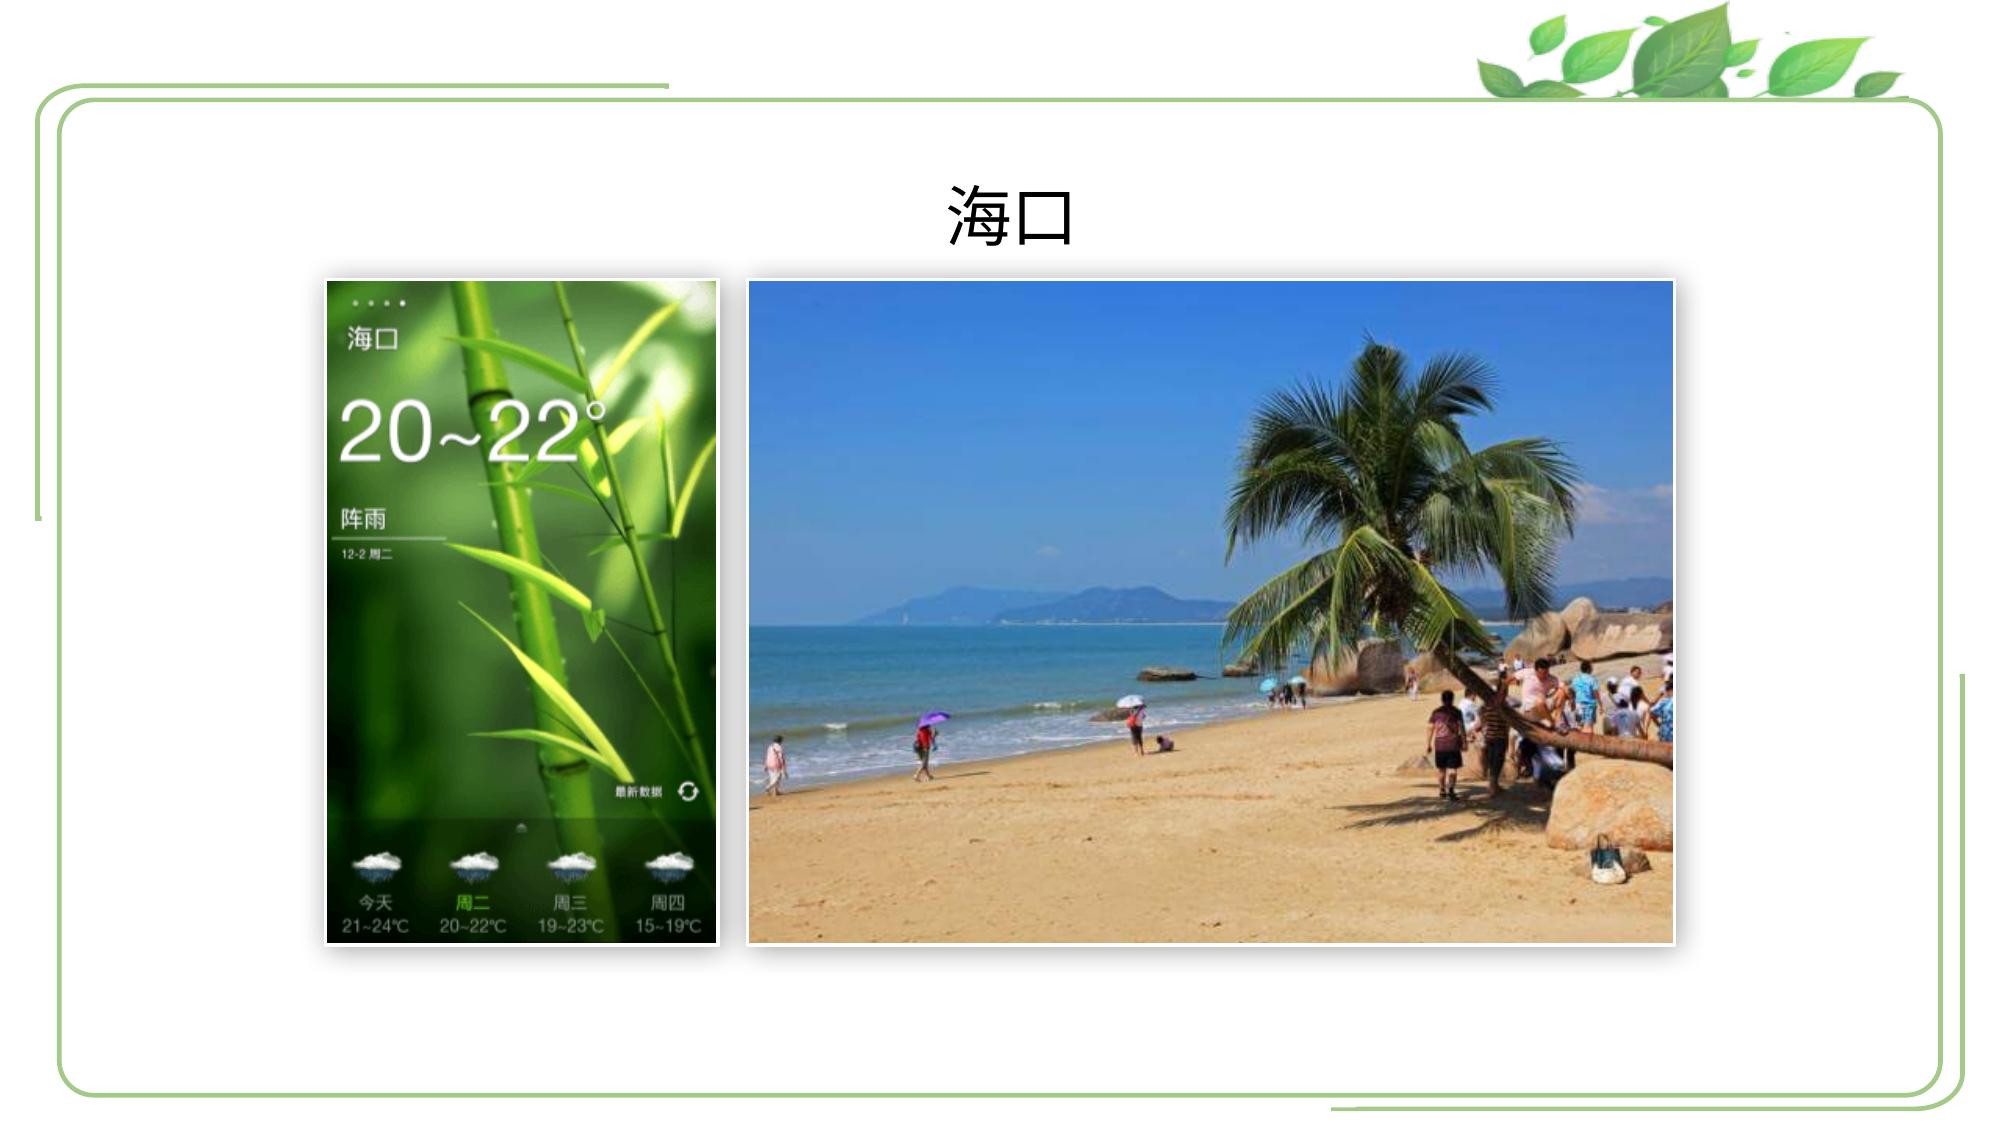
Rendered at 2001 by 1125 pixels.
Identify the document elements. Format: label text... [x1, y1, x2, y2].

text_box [327, 281, 1673, 944]
text_box 海口 [480, 127, 1544, 263]
